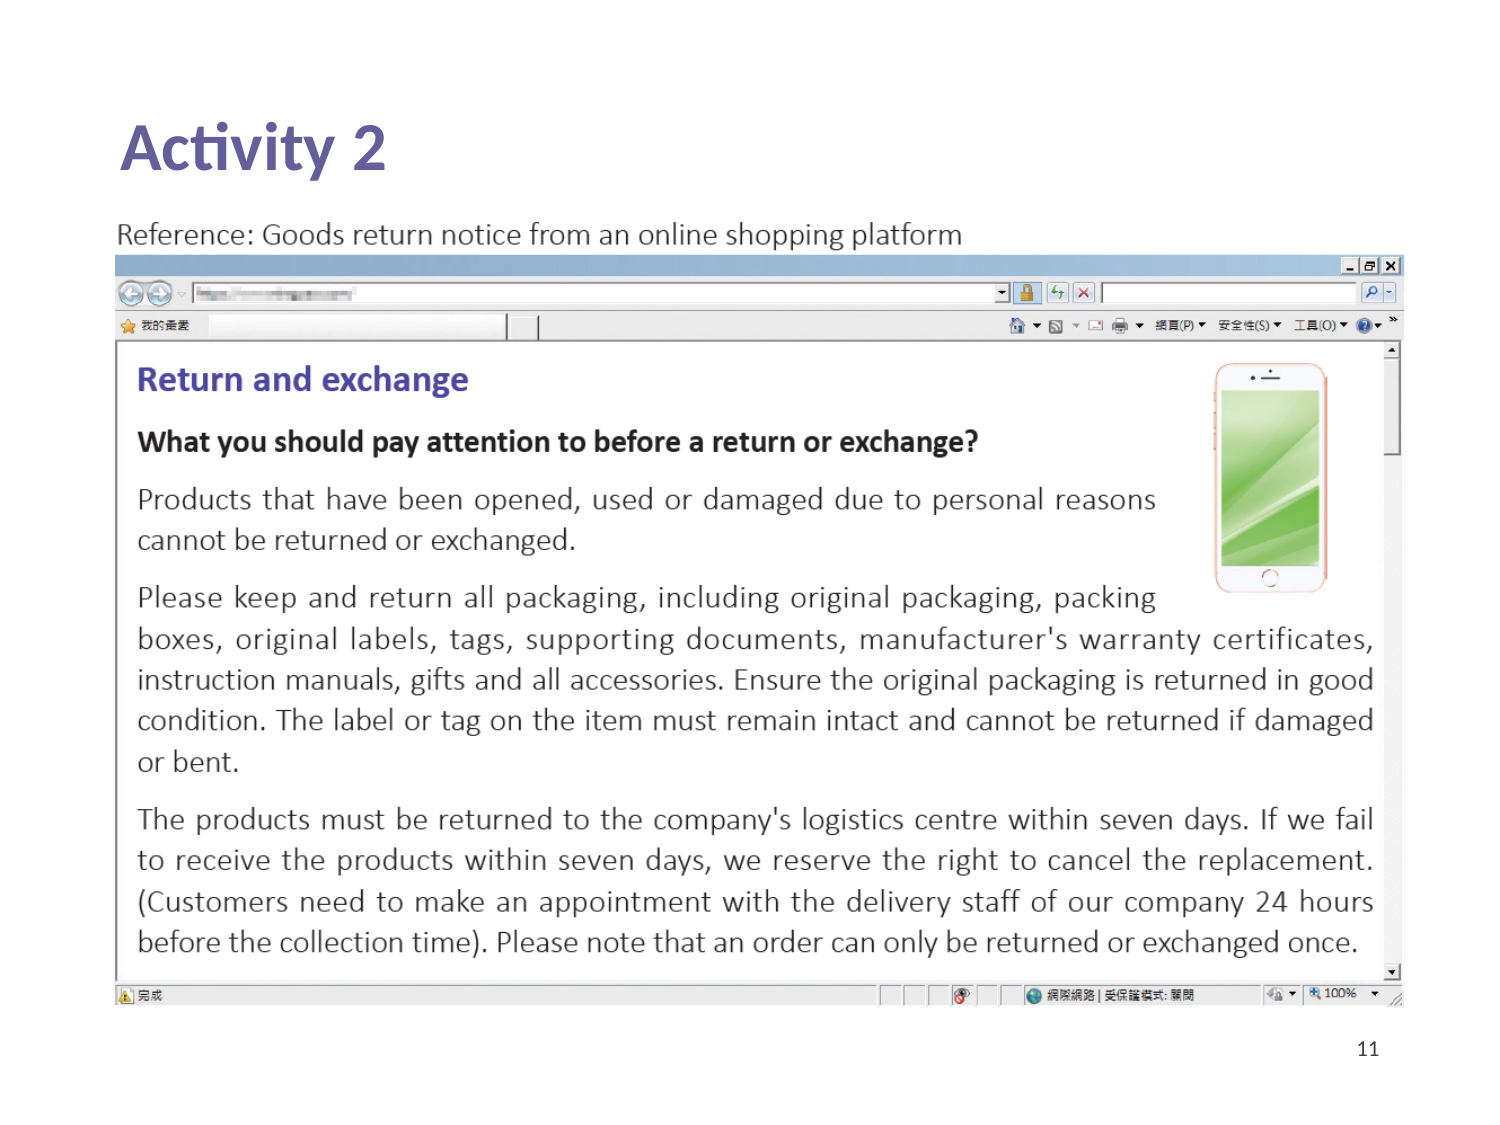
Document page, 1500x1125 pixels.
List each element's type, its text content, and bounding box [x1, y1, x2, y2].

list Activity 2 [119, 113, 1382, 211]
picture [105, 211, 1411, 1012]
slide_number 11 [1353, 1035, 1381, 1062]
